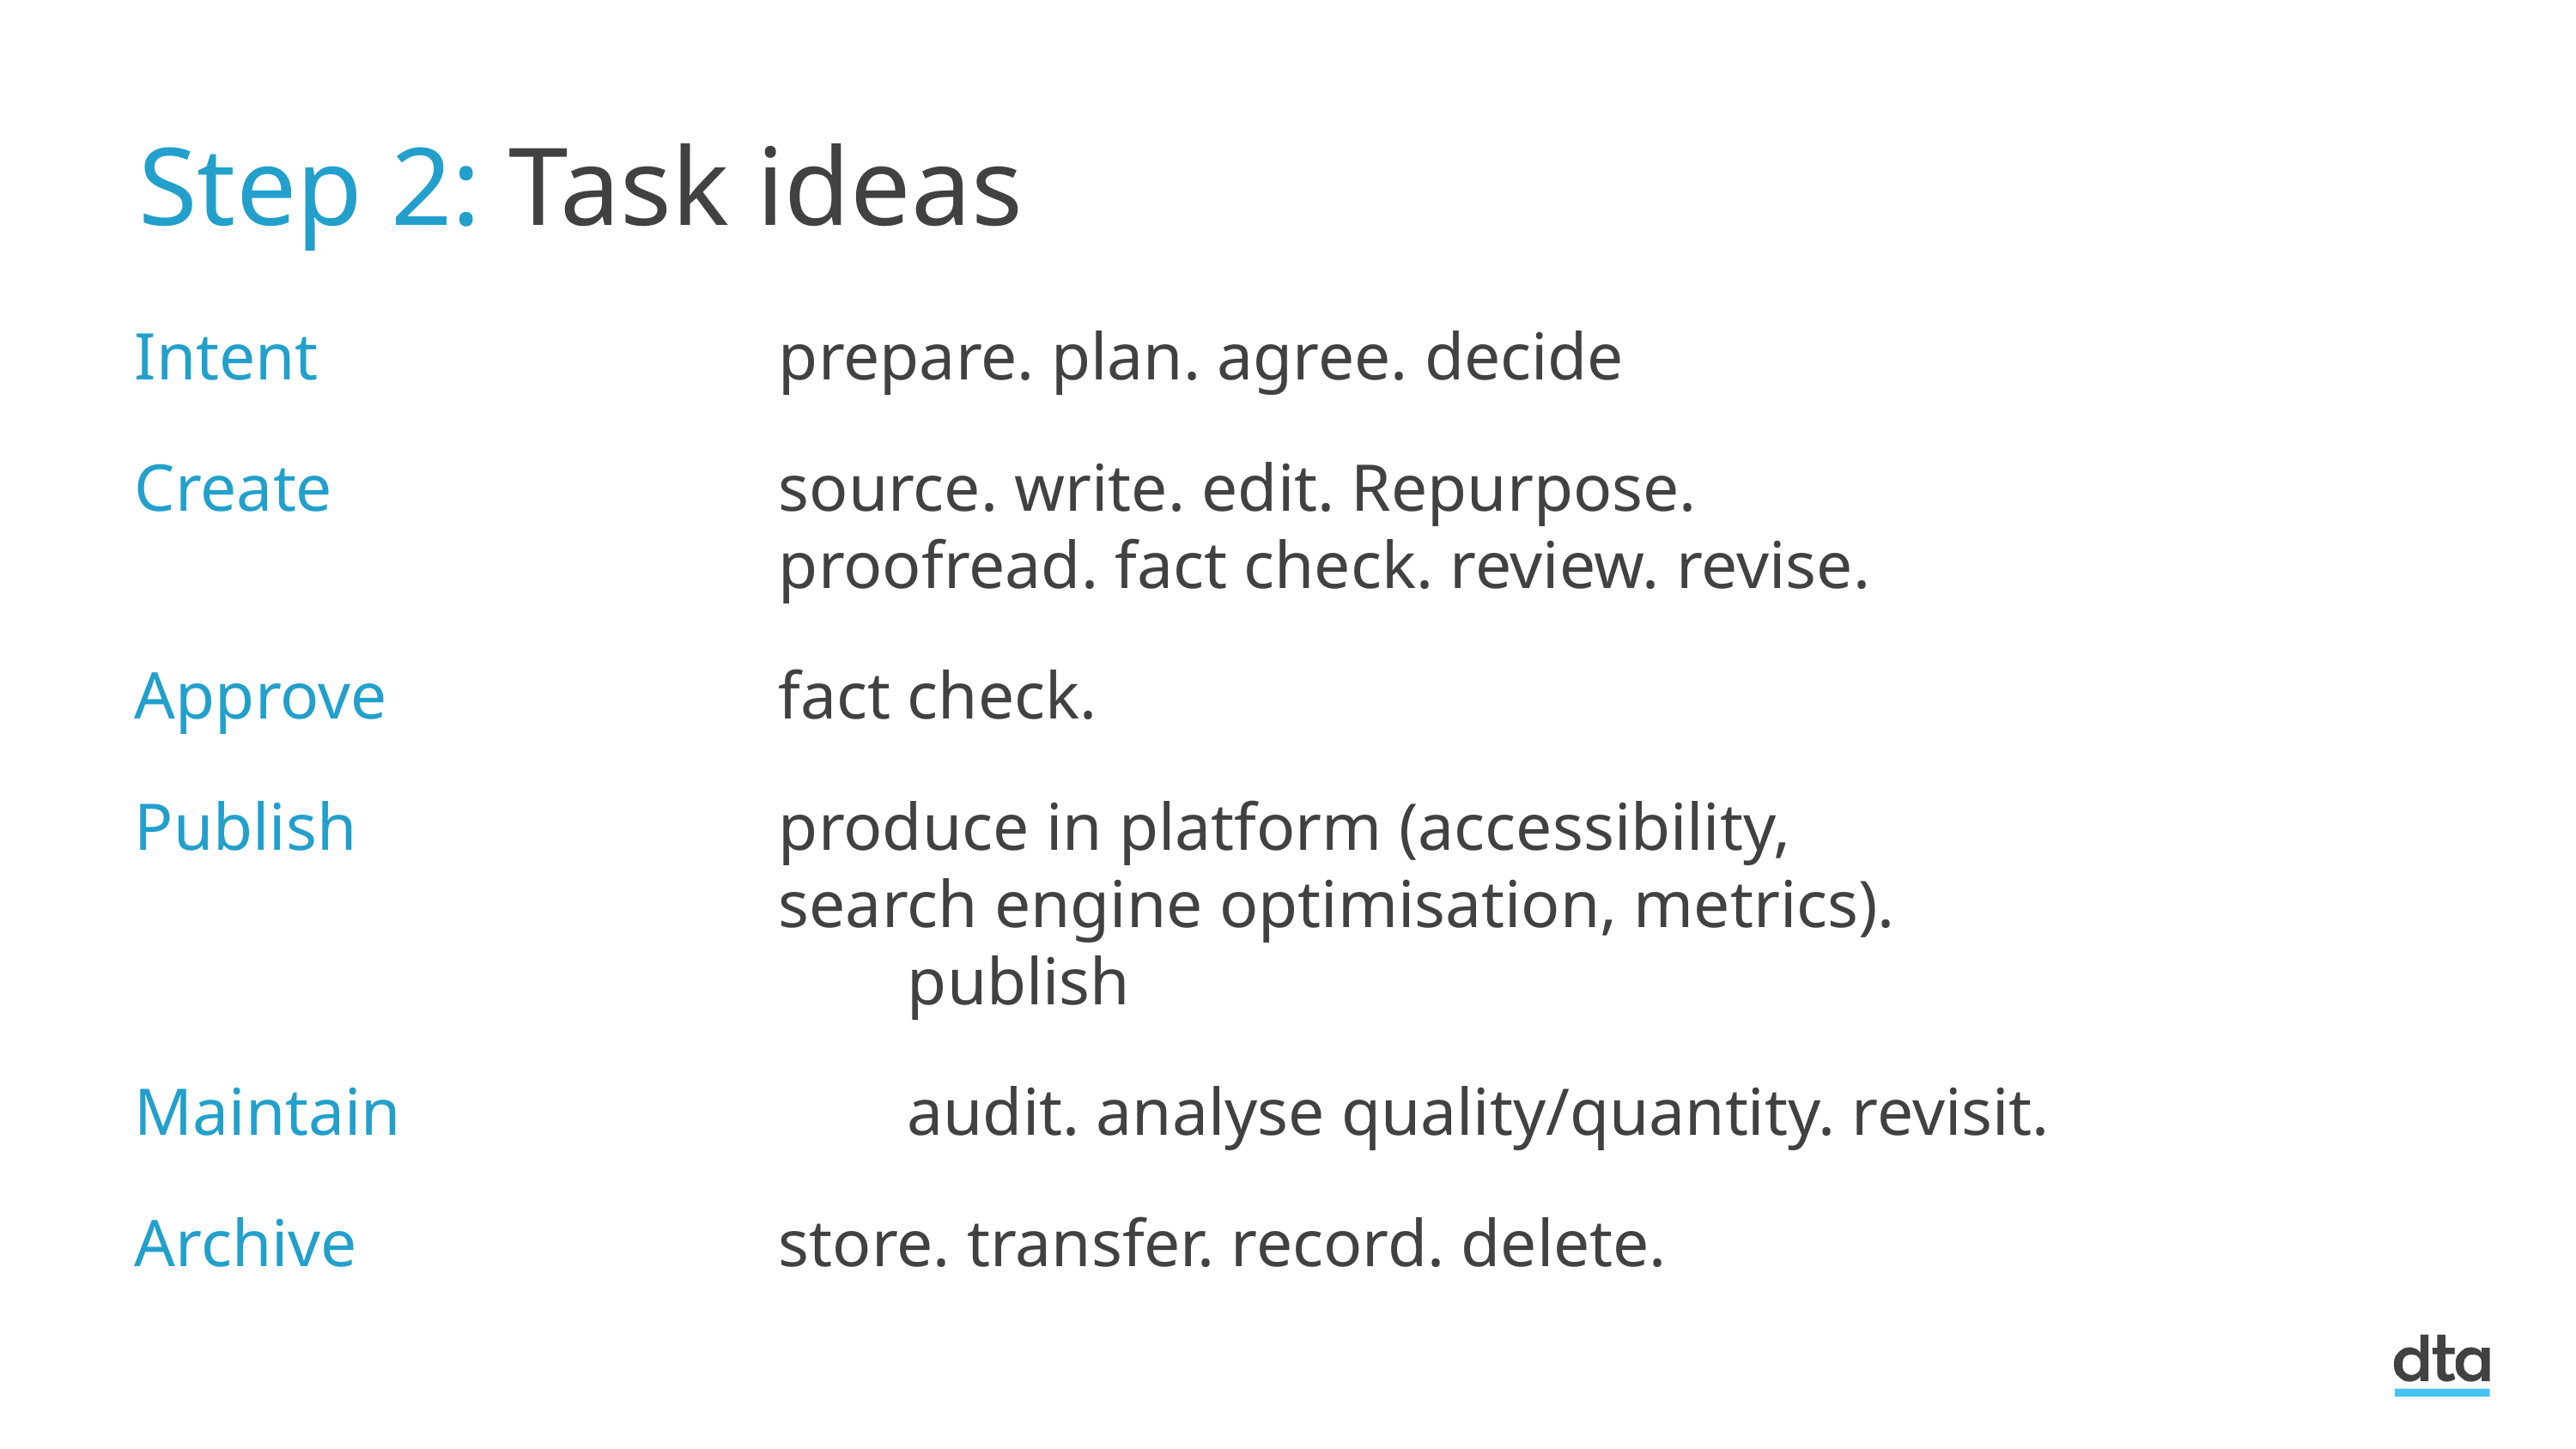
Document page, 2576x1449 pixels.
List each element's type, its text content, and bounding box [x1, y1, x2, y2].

text_box Step 2: Task ideas [133, 112, 2016, 296]
picture [2394, 1334, 2490, 1397]
title Intent prepare. plan. agree. decide Create source. write. edit. Repurpose. proofread. fact check. review. revise. Approve fact check. Publish produce in platform (accessibility, search engine optimisation, metrics). publish Maintain audit. analyse quality/quantity. revisit. Archive store. transfer. record. delete. [115, 296, 2090, 1296]
